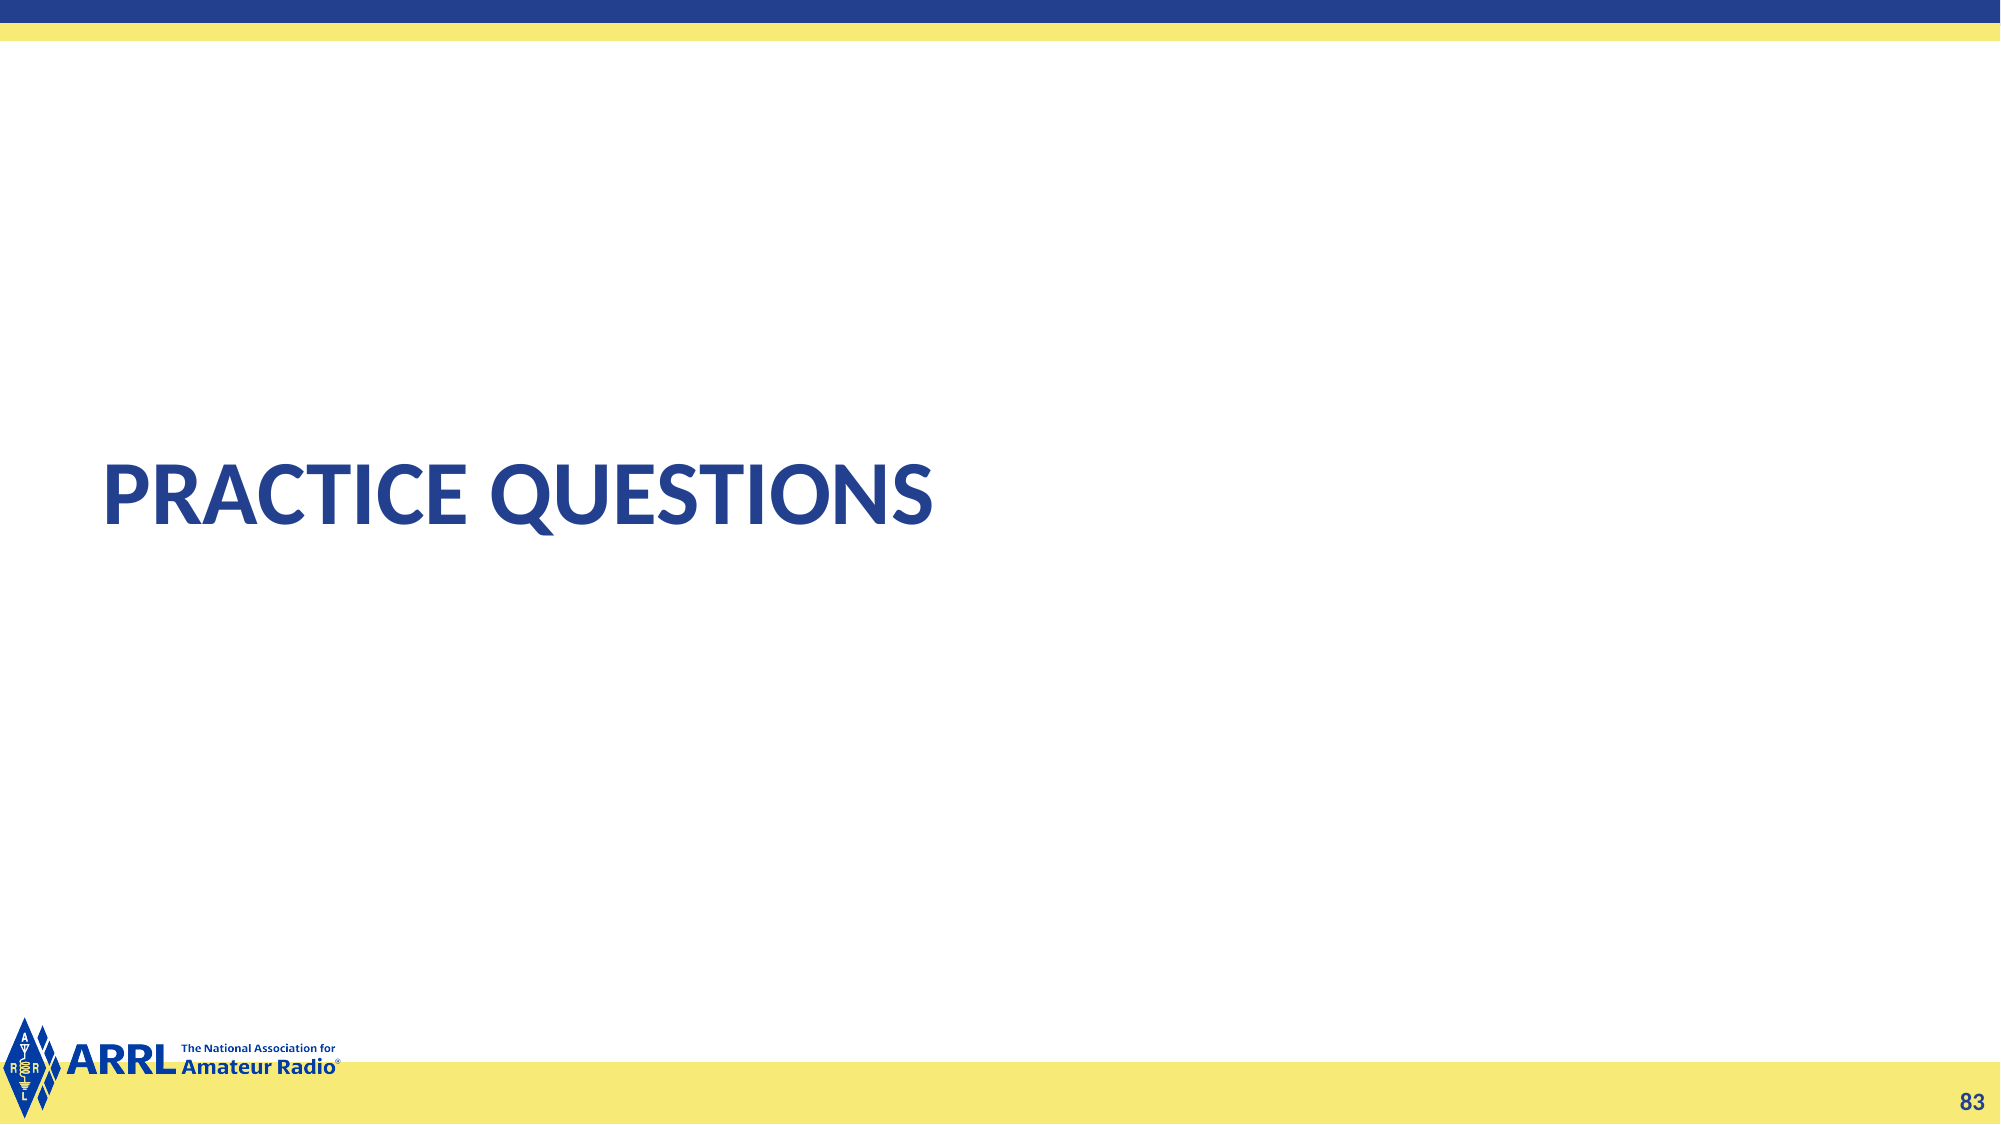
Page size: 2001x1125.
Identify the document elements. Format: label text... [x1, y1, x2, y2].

title PRACTICE QUESTIONS [87, 437, 1888, 625]
picture [1, 1015, 342, 1121]
